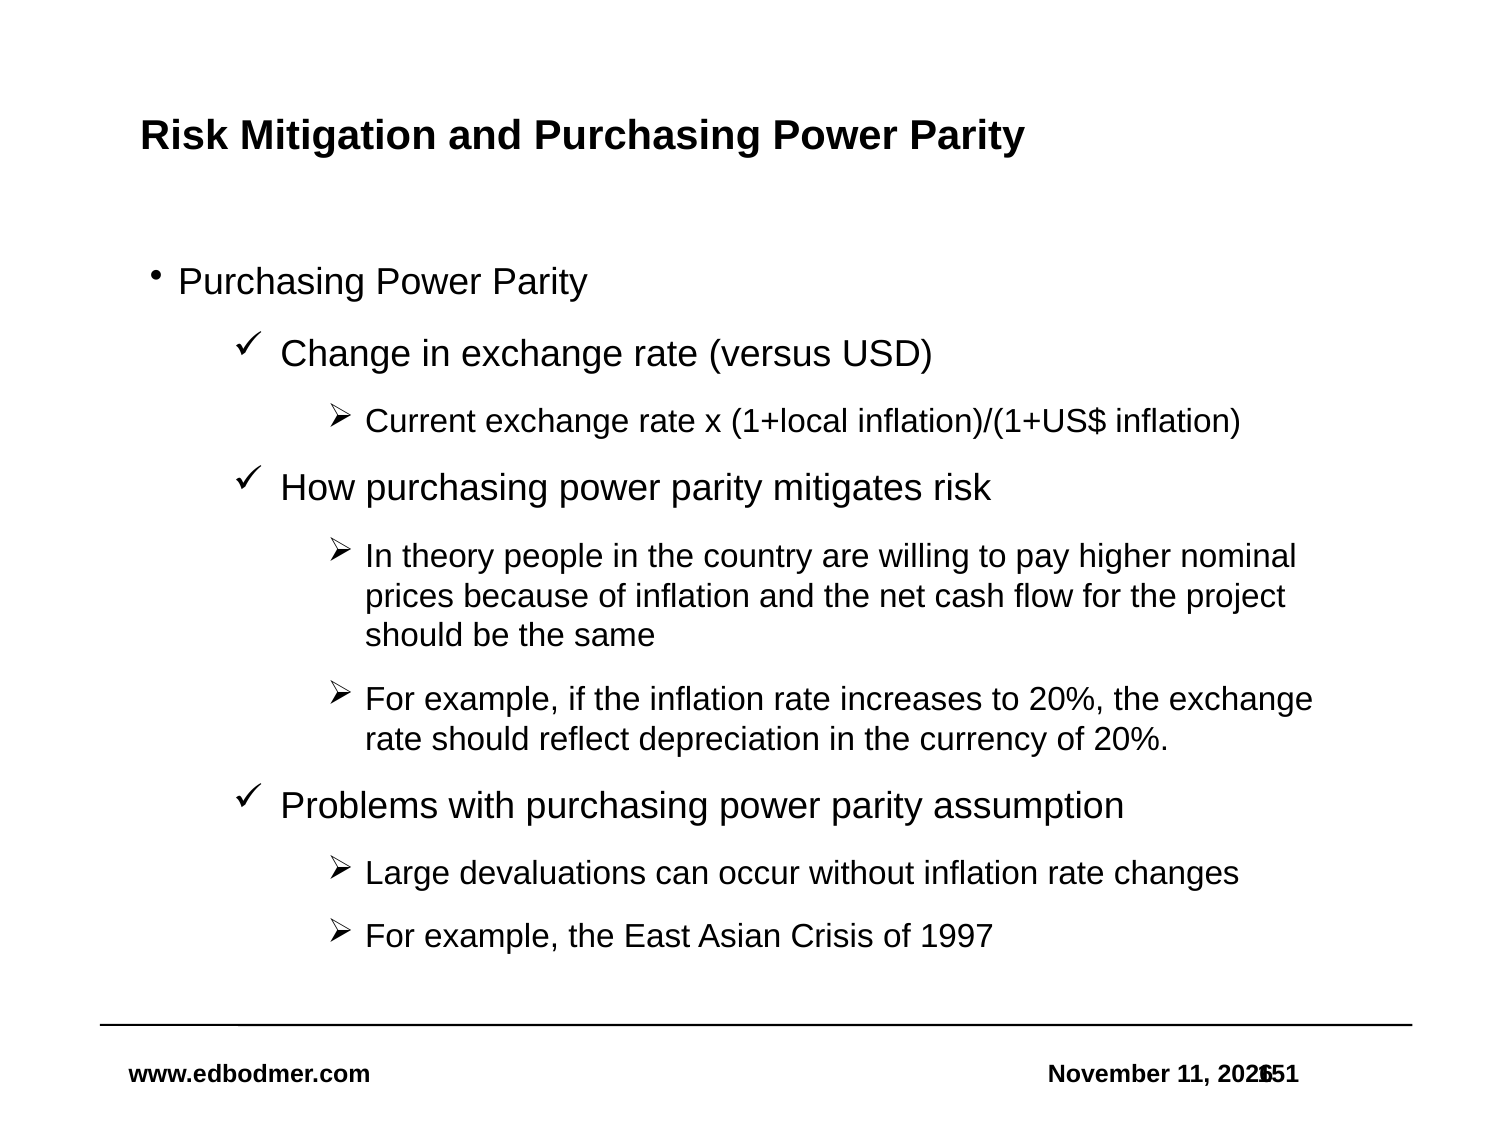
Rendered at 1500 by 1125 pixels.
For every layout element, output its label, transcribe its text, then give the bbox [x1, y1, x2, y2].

list Purchasing Power Parity Change in exchange rate (versus USD) Current exchange rate x (1+local inflation)/(1+US$ inflation) How purchasing power parity mitigates risk In theory people in the country are willing to pay higher nominal prices because of inflation and the net cash flow for the project should be the same For example, if the inflation rate increases to 20%, the exchange rate should reflect depreciation in the currency of 20%. Problems with purchasing power parity assumption Large devaluations can occur without inflation rate changes For example, the East Asian Crisis of 1997 [124, 249, 1376, 1001]
title Risk Mitigation and Purchasing Power Parity [124, 99, 1288, 226]
